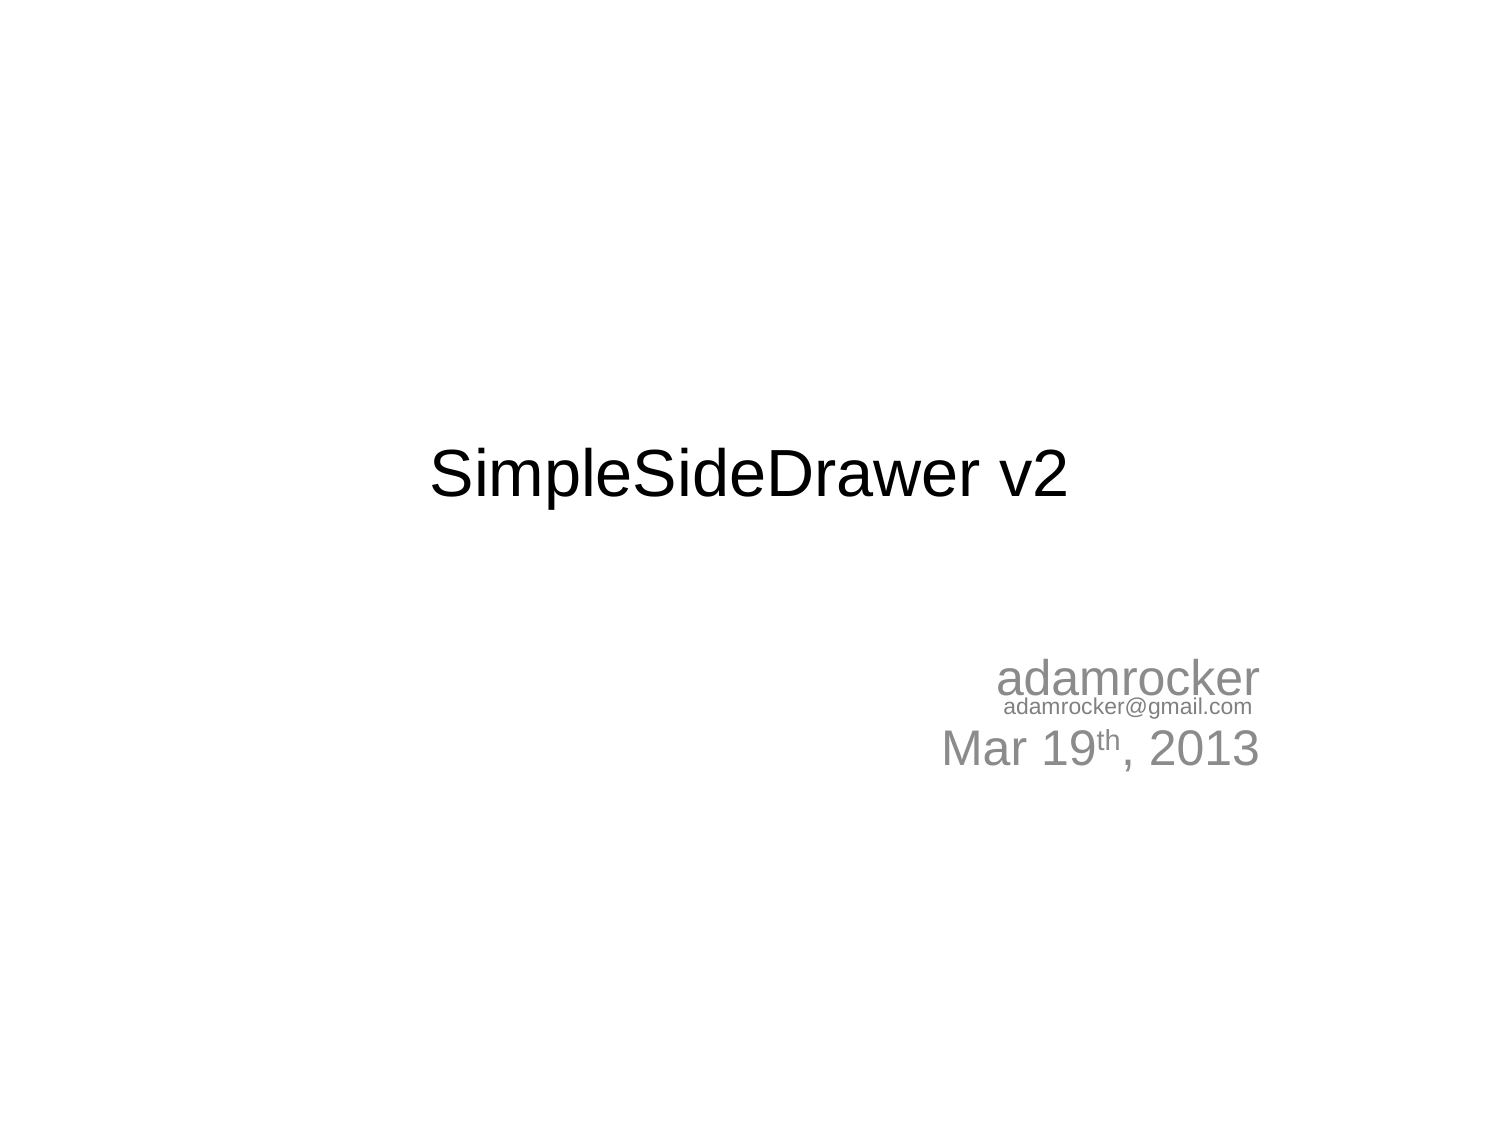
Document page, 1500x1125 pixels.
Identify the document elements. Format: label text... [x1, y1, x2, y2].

text_box adamrocker@gmail.com [988, 684, 1268, 727]
title SimpleSideDrawer v2 [112, 349, 1388, 591]
subtitle adamrocker Mar 19th, 2013 [225, 637, 1275, 925]
